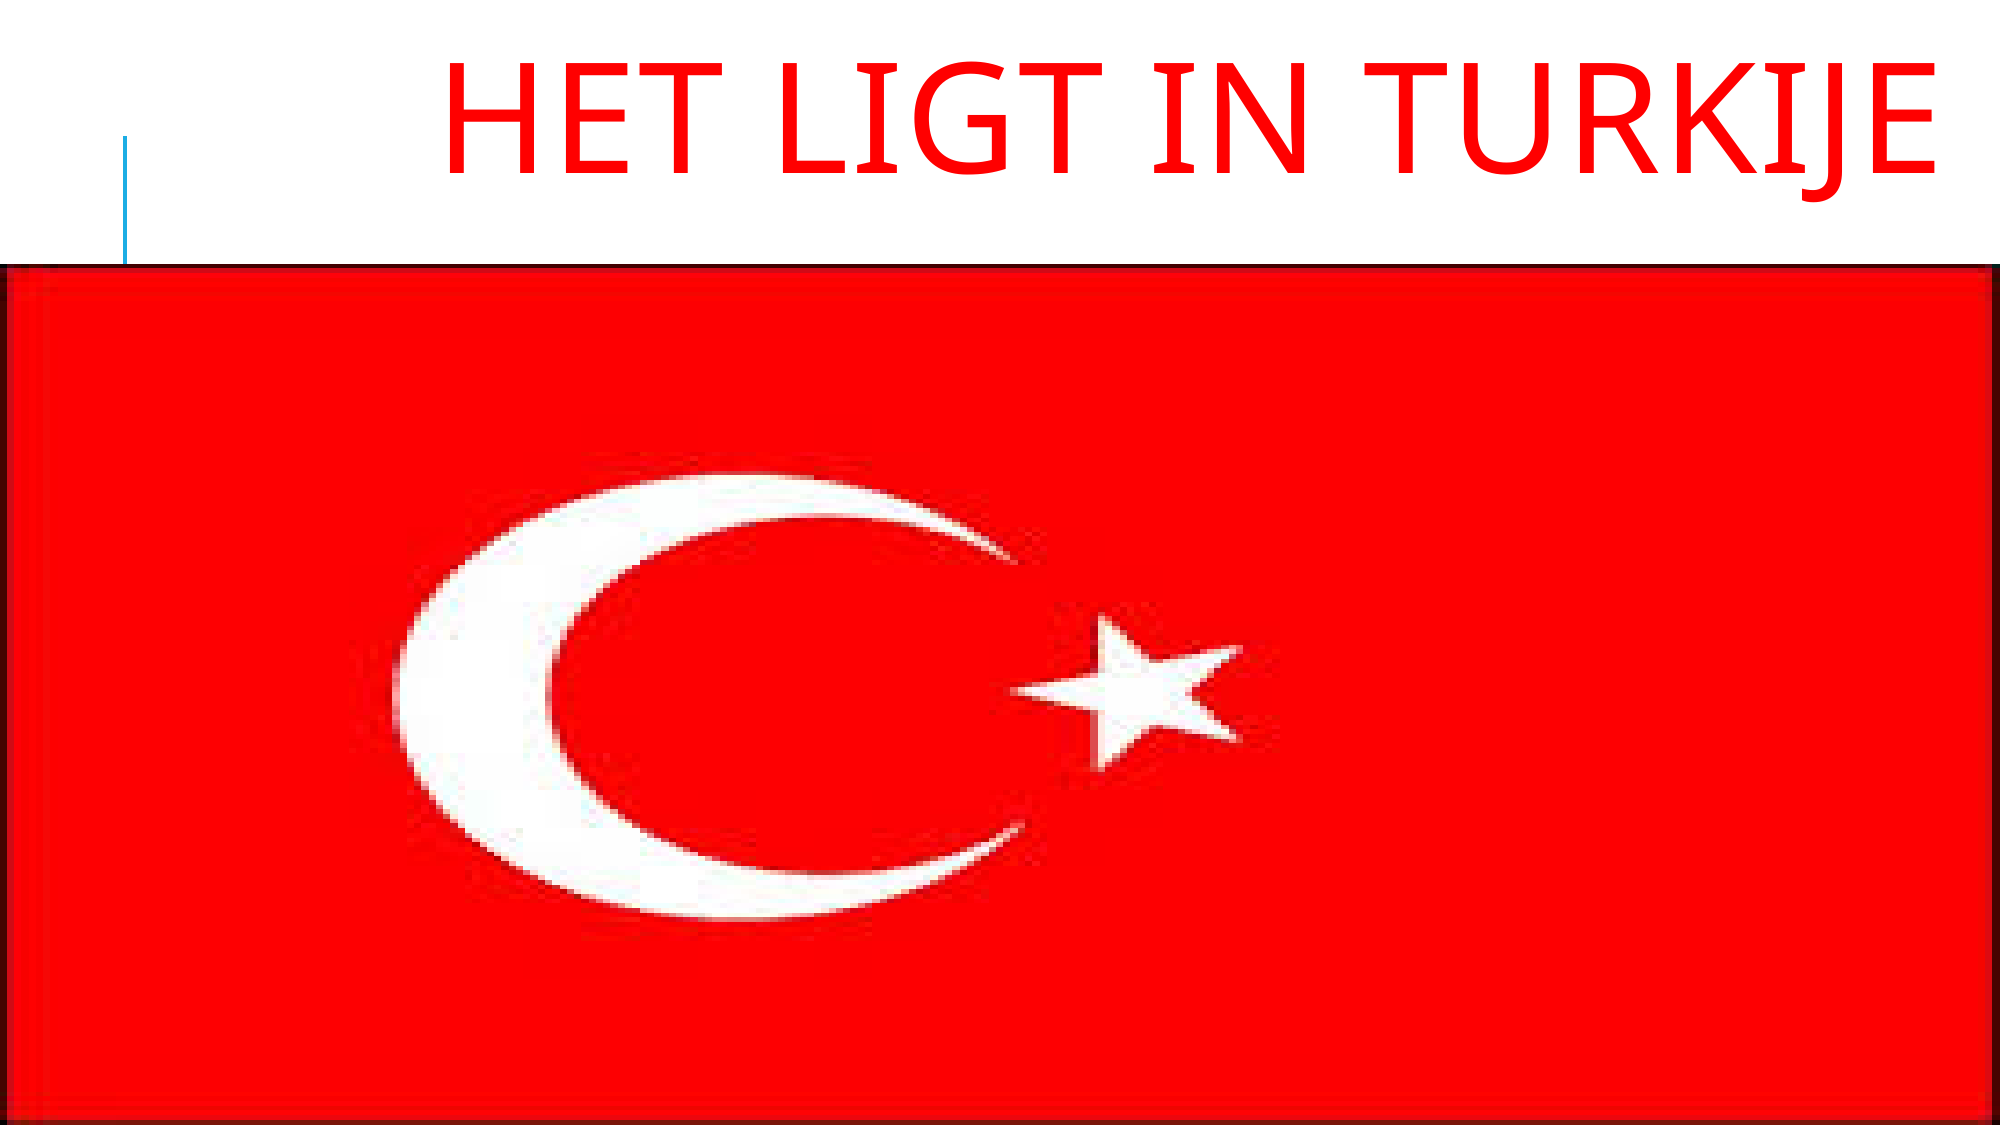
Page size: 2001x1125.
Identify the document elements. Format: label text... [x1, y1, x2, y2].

title Het ligt in Turkije [0, 0, 2000, 259]
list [0, 264, 2000, 1125]
